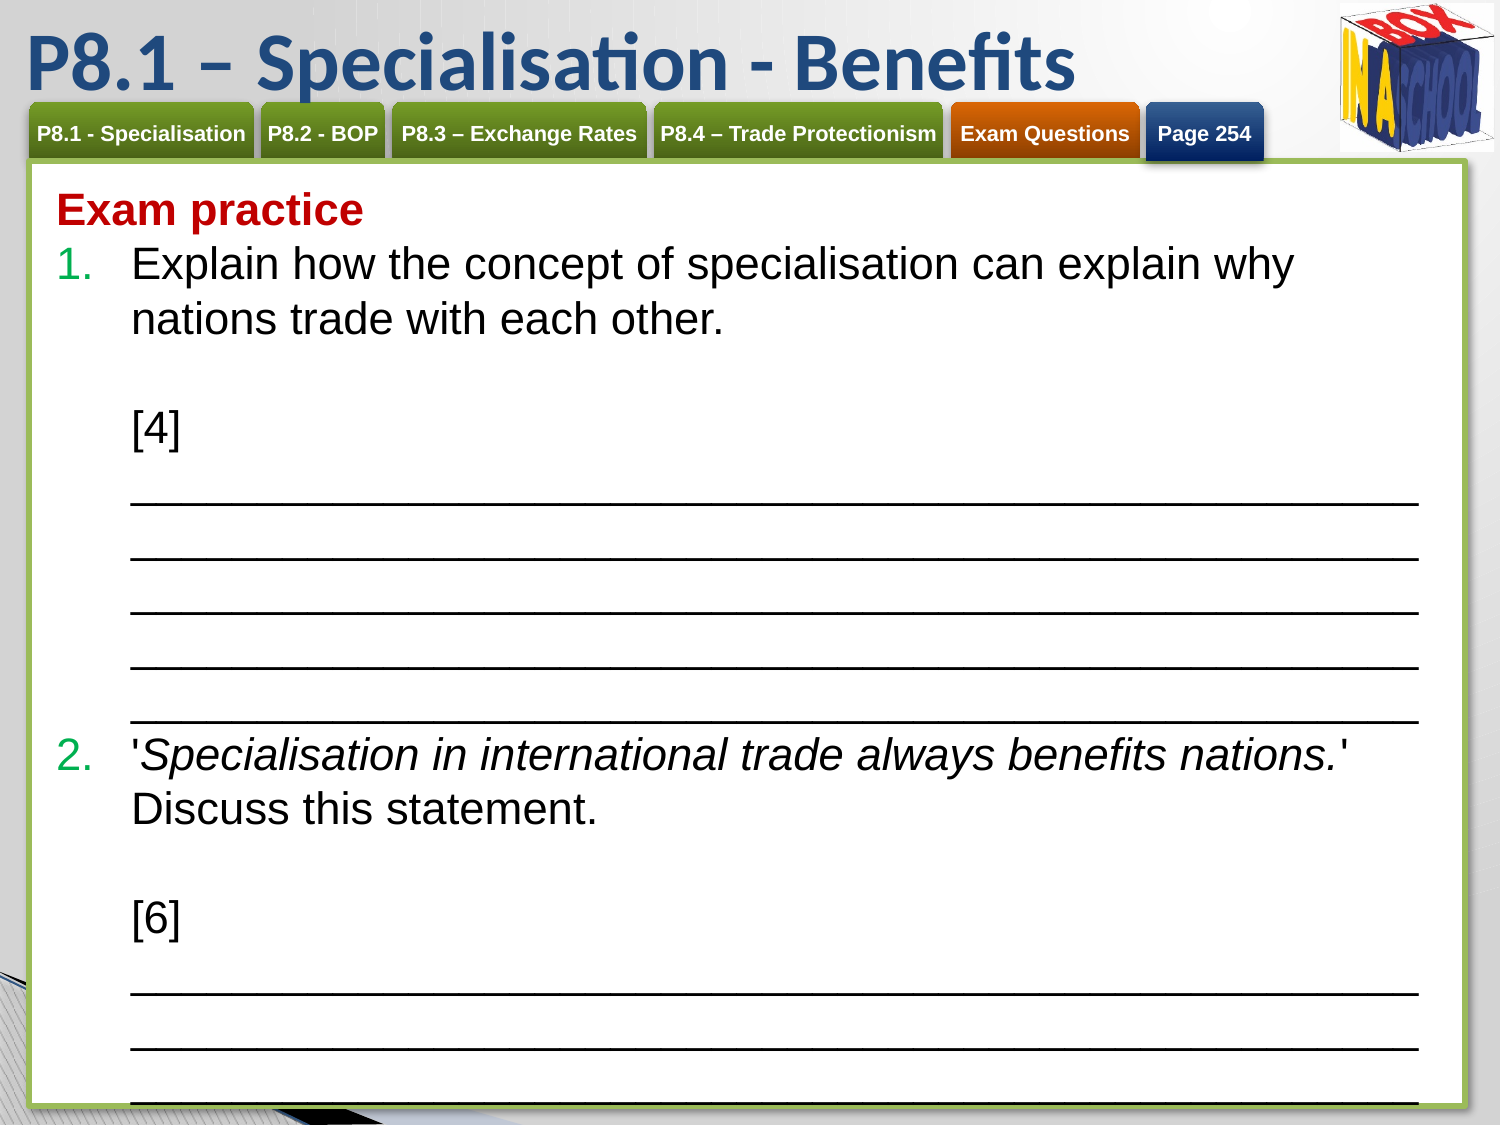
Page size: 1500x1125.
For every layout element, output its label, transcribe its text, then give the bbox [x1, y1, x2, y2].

title P8.1 – Specialisation - Benefits [11, 11, 1465, 102]
picture [1340, 3, 1495, 152]
text_box Exam practice Explain how the concept of specialisation can explain why nations trade with each other. [4] _______________________________________________________________________________________________________________________________________________________________________________________________________________________________________________________________ 'Specialisation in international trade always benefits nations.' Discuss this statement. [6] _____________________________________________________________________________________________________________________________________________________________________________________________________________________________________________________________________________________________________________________________________________________________________ [41, 172, 1447, 1125]
text_box Page 254 [1145, 102, 1264, 161]
